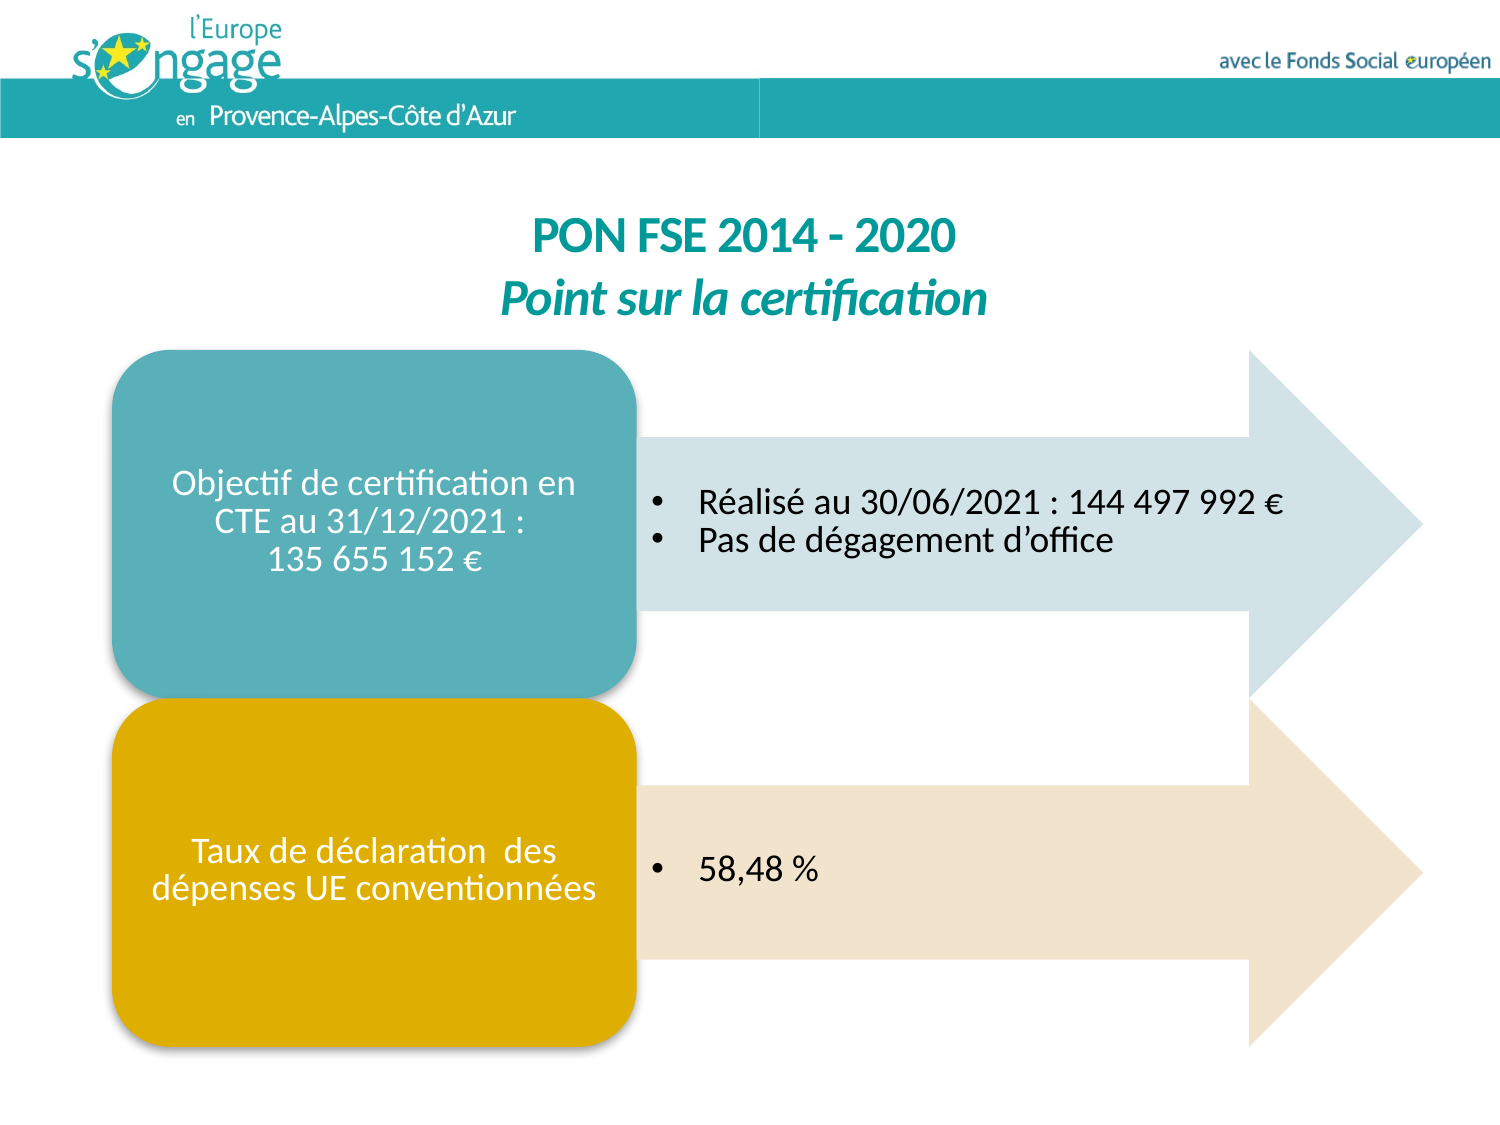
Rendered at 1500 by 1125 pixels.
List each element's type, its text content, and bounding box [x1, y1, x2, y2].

picture [1205, 45, 1500, 76]
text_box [0, 14, 1500, 138]
title PON FSE 2014 - 2020 Point sur la certification [41, 161, 1448, 365]
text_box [111, 349, 1424, 1048]
